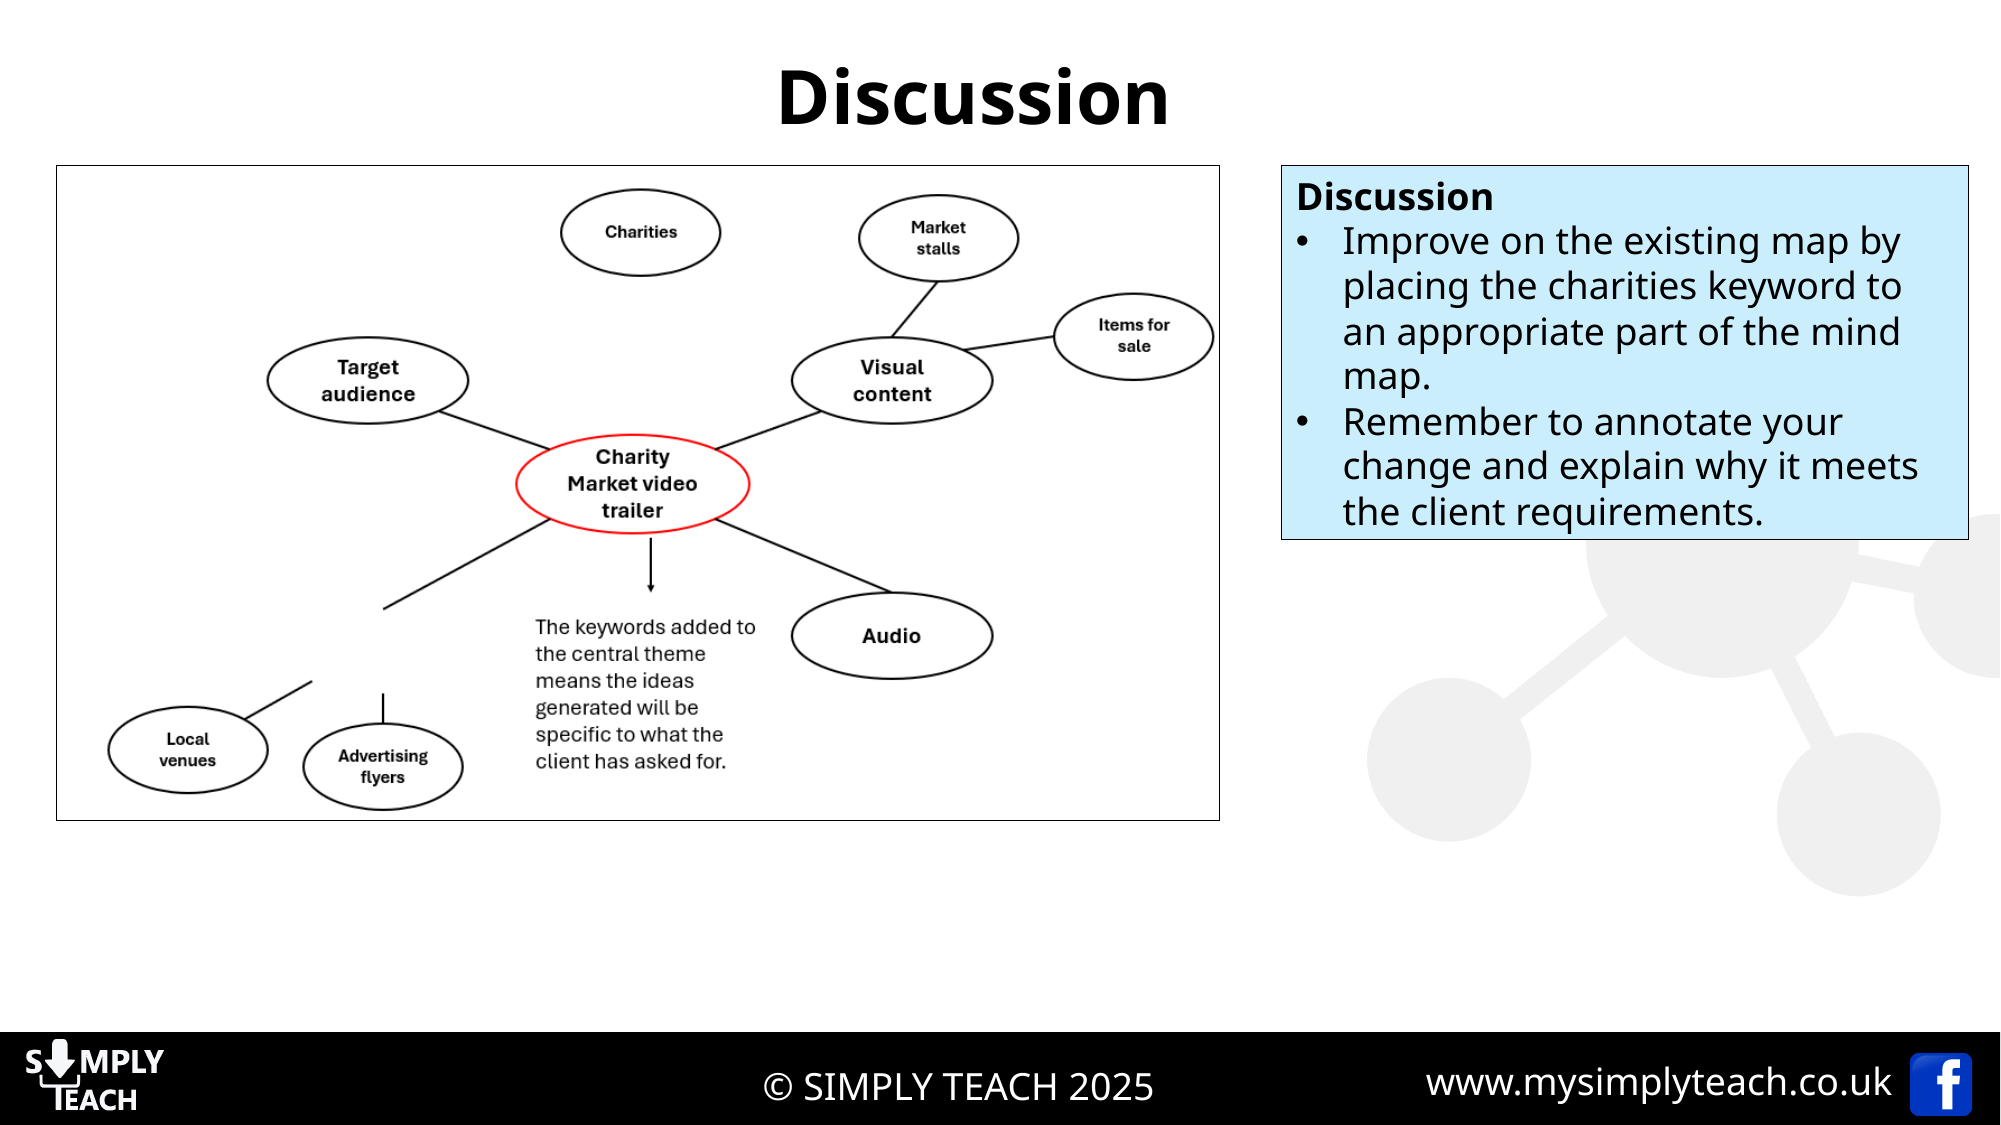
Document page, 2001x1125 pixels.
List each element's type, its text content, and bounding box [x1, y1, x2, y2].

text_box Discussion Improve on the existing map by placing the charities keyword to an appropriate part of the mind map. Remember to annotate your change and explain why it meets the client requirements. [1281, 165, 1969, 540]
text_box Discussion [184, 42, 1765, 147]
picture [15, 1033, 182, 1122]
picture [1907, 1050, 1975, 1119]
picture [56, 164, 1221, 821]
